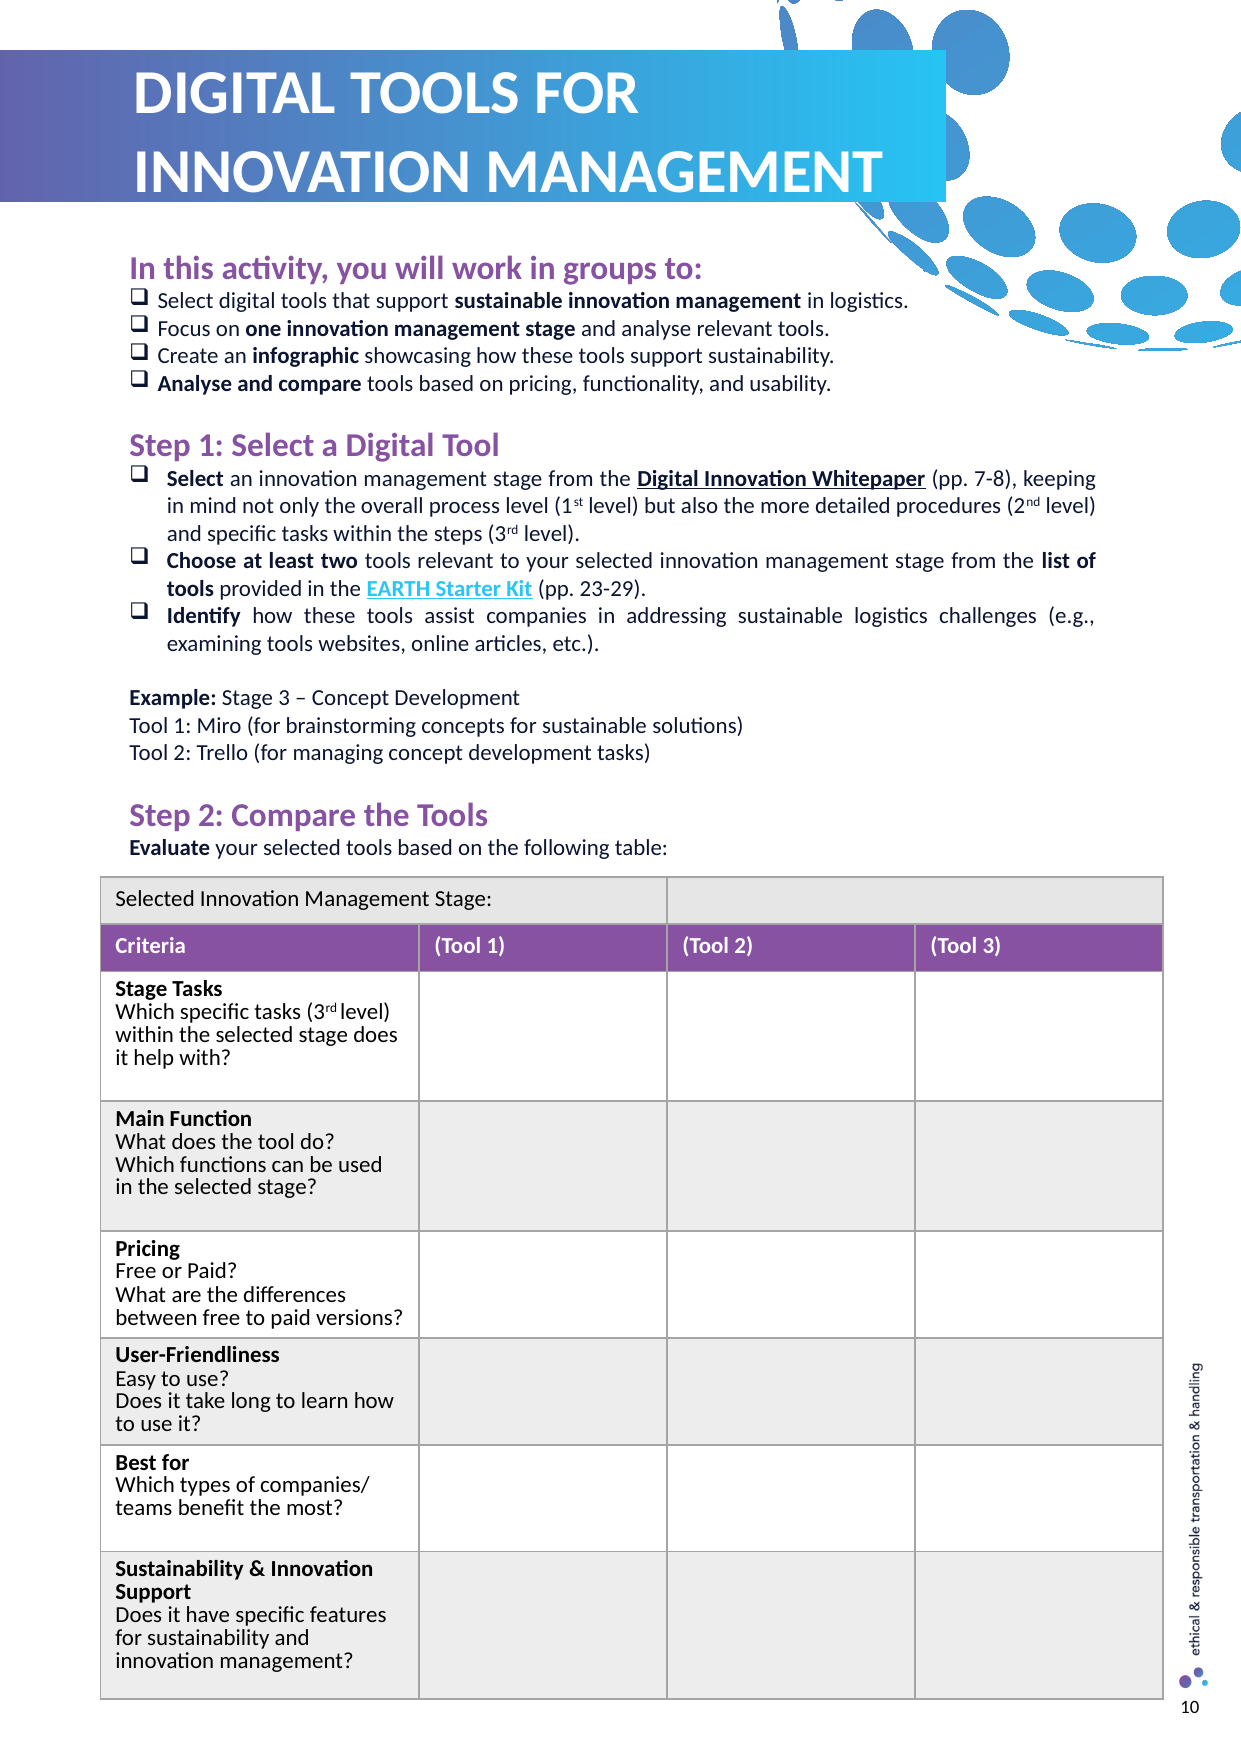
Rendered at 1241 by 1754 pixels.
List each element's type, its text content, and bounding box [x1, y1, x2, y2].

table_cell [668, 1102, 914, 1230]
text_box [1065, 339, 1117, 349]
table_cell [420, 1339, 666, 1444]
table_cell Pricing Free or Paid? What are the differences between free to paid versions? [101, 1232, 418, 1337]
table_cell [668, 1446, 914, 1551]
table_header Selected Innovation Management Stage: [101, 878, 666, 923]
text_box [1174, 321, 1233, 343]
table_cell [420, 972, 666, 1100]
text_box [1059, 203, 1137, 263]
text_box [1086, 323, 1149, 345]
table_cell Main Function What does the tool do? Which functions can be used in the selected stage? [101, 1102, 418, 1230]
table_cell [916, 1552, 1162, 1698]
table_cell Criteria [101, 925, 418, 971]
table_cell [668, 972, 914, 1100]
text_box [1220, 270, 1241, 306]
table_cell User-Friendliness Easy to use? Does it take long to learn how to use it? [101, 1339, 418, 1444]
text_box [945, 285, 999, 316]
list In this activity, you will work in groups to: Select digital tools that support sustainable innovation management in logistics. Focus on one innovation management stage and analyse relevant tools. Create an infographic showcasing how these tools support sustainability. Analyse and compare tools based on pricing, functionality, and usability. Step 1: Select a Digital Tool Select an innovation management stage from the Digital Innovation Whitepaper (pp. 7-8), keeping in mind not only the overall process level (1st level) but also the more detailed procedures (2nd level) and specific tasks within the steps (3rd level). Choose at least two tools relevant to your selected innovation management stage from the list of tools provided in the EARTH Starter Kit (pp. 23-29). Identify how these tools assist companies in addressing sustainable logistics challenges (e.g., examining tools websites, online articles, etc.). Example: Stage 3 – Concept Development Tool 1: Miro (for brainstorming concepts for sustainable solutions) Tool 2: Trello (for managing concept development tasks) Step 2: Compare the Tools Evaluate your selected tools based on the following table: [114, 238, 1112, 660]
picture [1179, 1357, 1217, 1680]
table_cell (Tool 1) [420, 925, 666, 971]
text_box [1026, 270, 1094, 312]
table_cell [916, 1446, 1162, 1551]
table_cell [916, 1102, 1162, 1230]
table_cell [916, 972, 1162, 1100]
text_box [1213, 340, 1241, 348]
text_box [1009, 310, 1069, 336]
table_cell Best for Which types of companies/ teams benefit the most? [101, 1446, 418, 1551]
table_cell [420, 1232, 666, 1337]
table_cell [668, 1232, 914, 1337]
list DIGITAL TOOLS FOR INNOVATION MANAGEMENT [0, 50, 946, 202]
table_cell [916, 1339, 1162, 1444]
table_cell [420, 1102, 666, 1230]
text_box [1221, 112, 1241, 172]
table_cell [668, 1552, 914, 1698]
table_cell [420, 1446, 666, 1551]
table_cell [668, 1339, 914, 1444]
table_cell [916, 1232, 1162, 1337]
text_box [852, 9, 913, 50]
table_cell Sustainability & Innovation Support Does it have specific features for sustainability and innovation management? [101, 1552, 418, 1698]
text_box [788, 0, 800, 4]
text_box [888, 202, 949, 243]
slide_number 10 [1153, 1676, 1215, 1736]
text_box [855, 202, 939, 276]
text_box [932, 10, 1010, 95]
text_box [963, 196, 1036, 257]
table_cell [420, 1552, 666, 1698]
table_header [668, 878, 1162, 923]
table_cell (Tool 3) [916, 925, 1162, 971]
text_box [946, 114, 970, 181]
table_cell Stage Tasks Which specific tasks (3rd level) within the selected stage does it help with? [101, 972, 418, 1100]
text_box [1167, 200, 1240, 258]
text_box [1121, 276, 1188, 316]
text_box [946, 256, 1008, 299]
table_cell (Tool 2) [668, 925, 914, 971]
text_box [779, 6, 799, 50]
